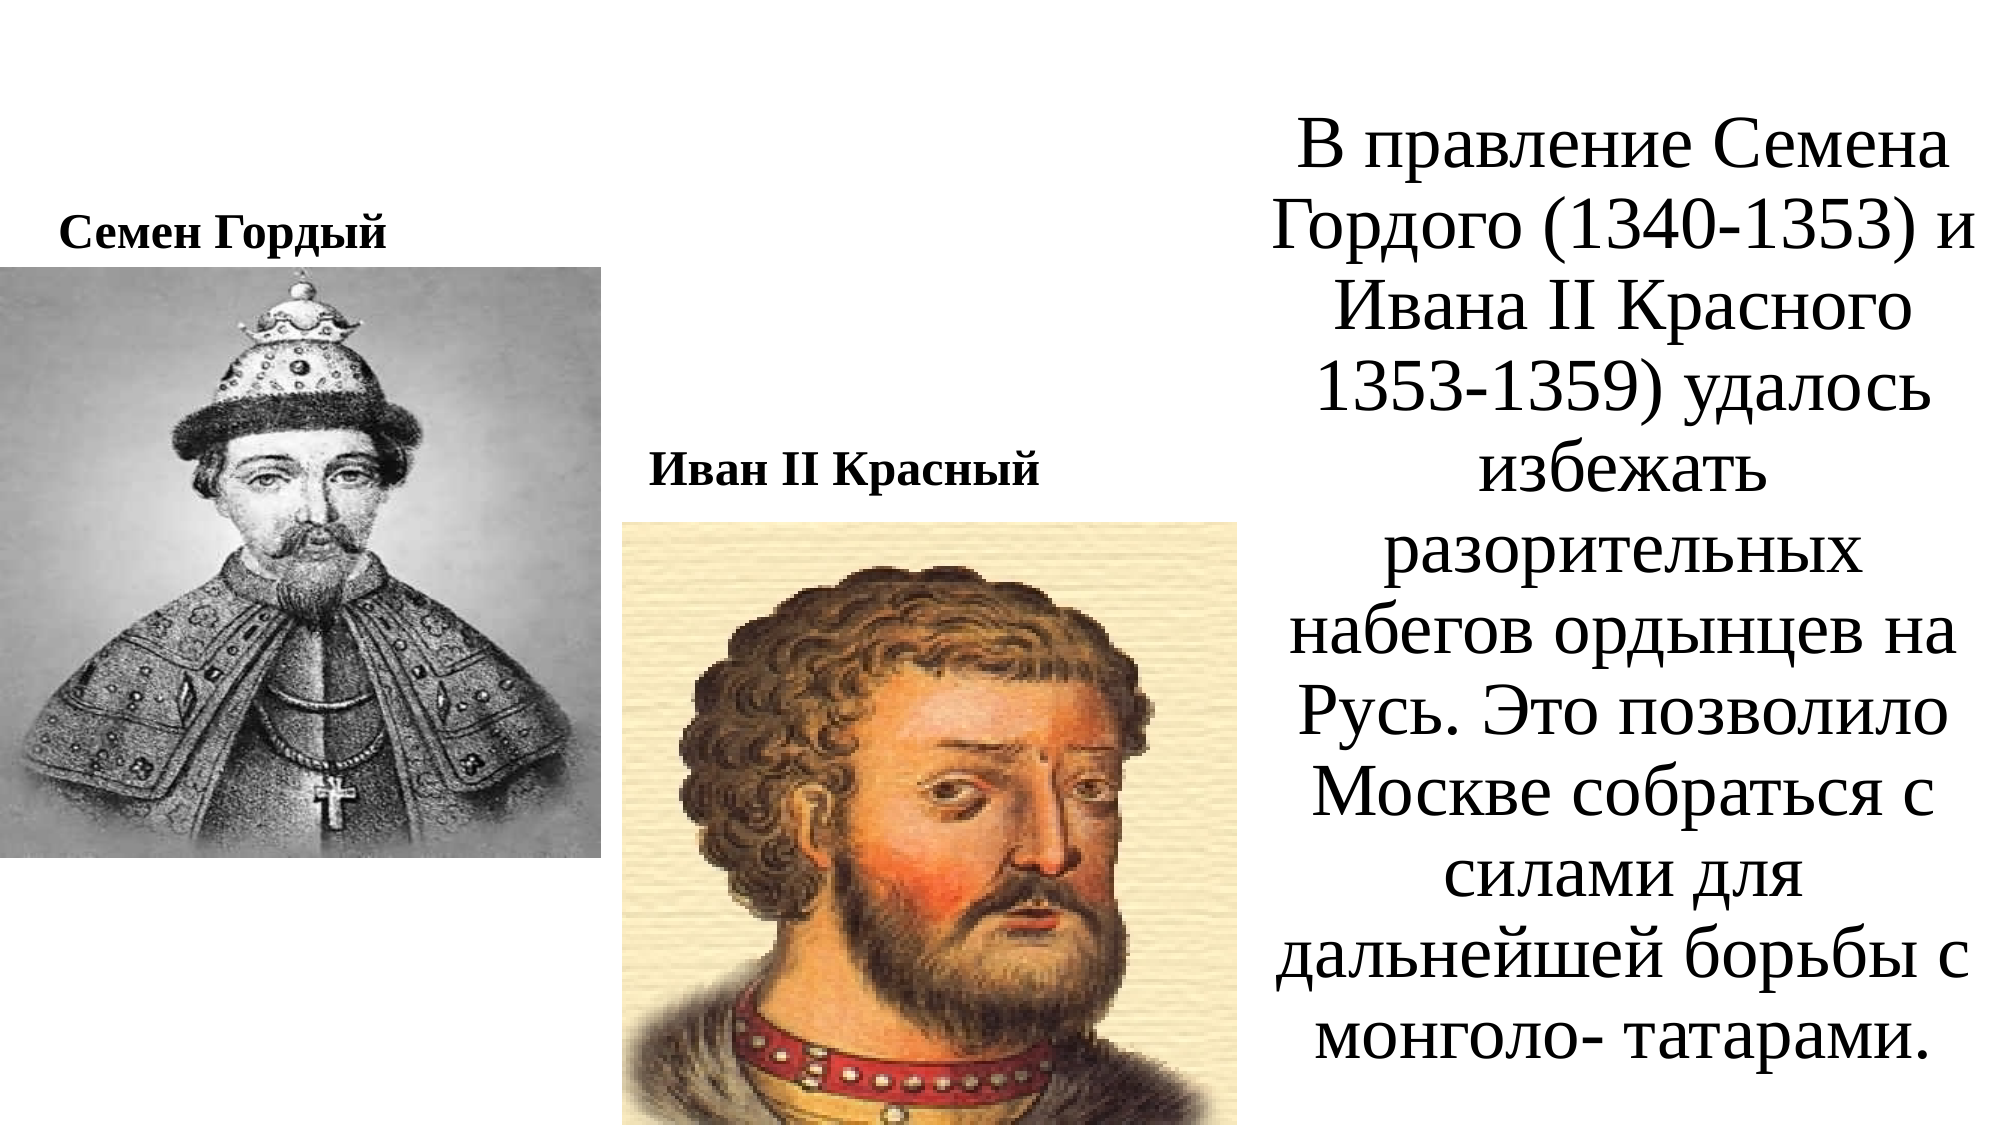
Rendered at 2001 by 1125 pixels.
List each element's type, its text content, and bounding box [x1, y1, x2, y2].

list Иван II Красный [633, 408, 1130, 504]
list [0, 267, 601, 858]
list Семен Гордый [43, 196, 575, 267]
title В правление Семена Гордого (1340-1353) и Ивана II Красного 1353-1359) удалось избежать разорительных набегов ордынцев на Русь. Это позволило Москве собраться с силами для дальнейшей борьбы с монголо- татарами. [1248, 52, 2000, 1125]
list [621, 522, 1237, 1125]
